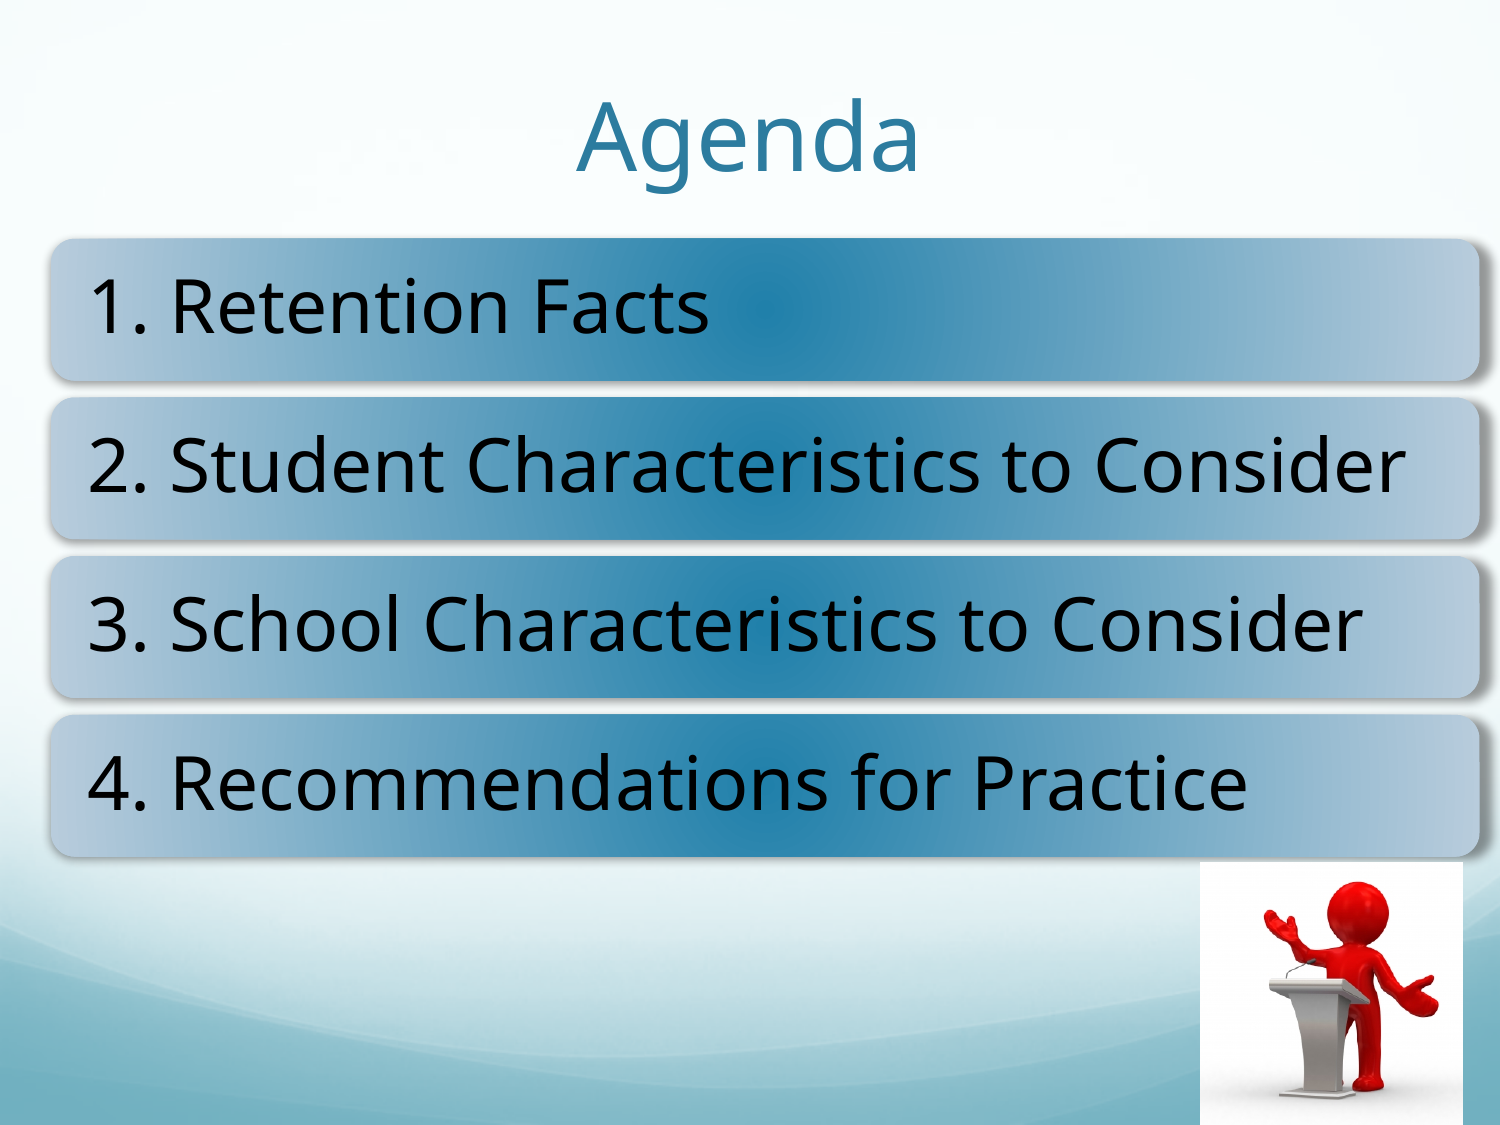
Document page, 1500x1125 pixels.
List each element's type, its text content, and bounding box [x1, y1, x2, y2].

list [50, 190, 1480, 905]
title Agenda [90, 0, 1410, 188]
picture [1199, 862, 1463, 1125]
